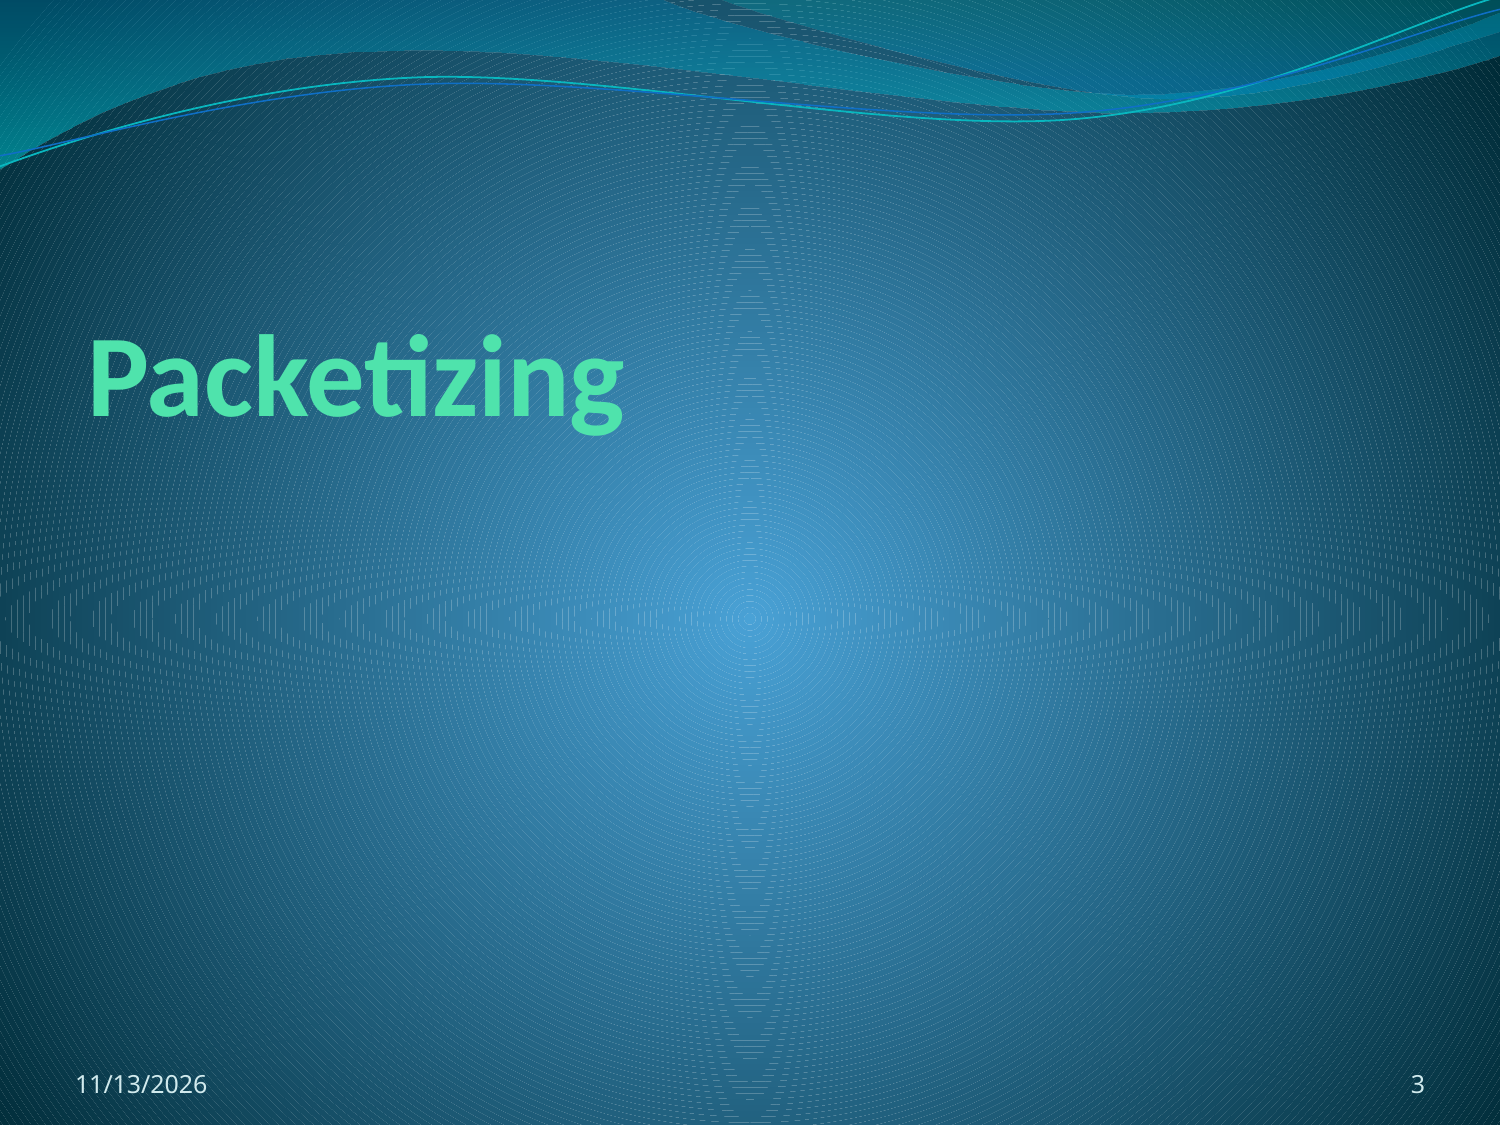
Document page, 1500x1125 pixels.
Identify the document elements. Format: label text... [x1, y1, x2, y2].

slide_number 3 [1299, 1042, 1425, 1103]
title Packetizing [86, 216, 1362, 440]
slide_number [75, 1042, 425, 1103]
